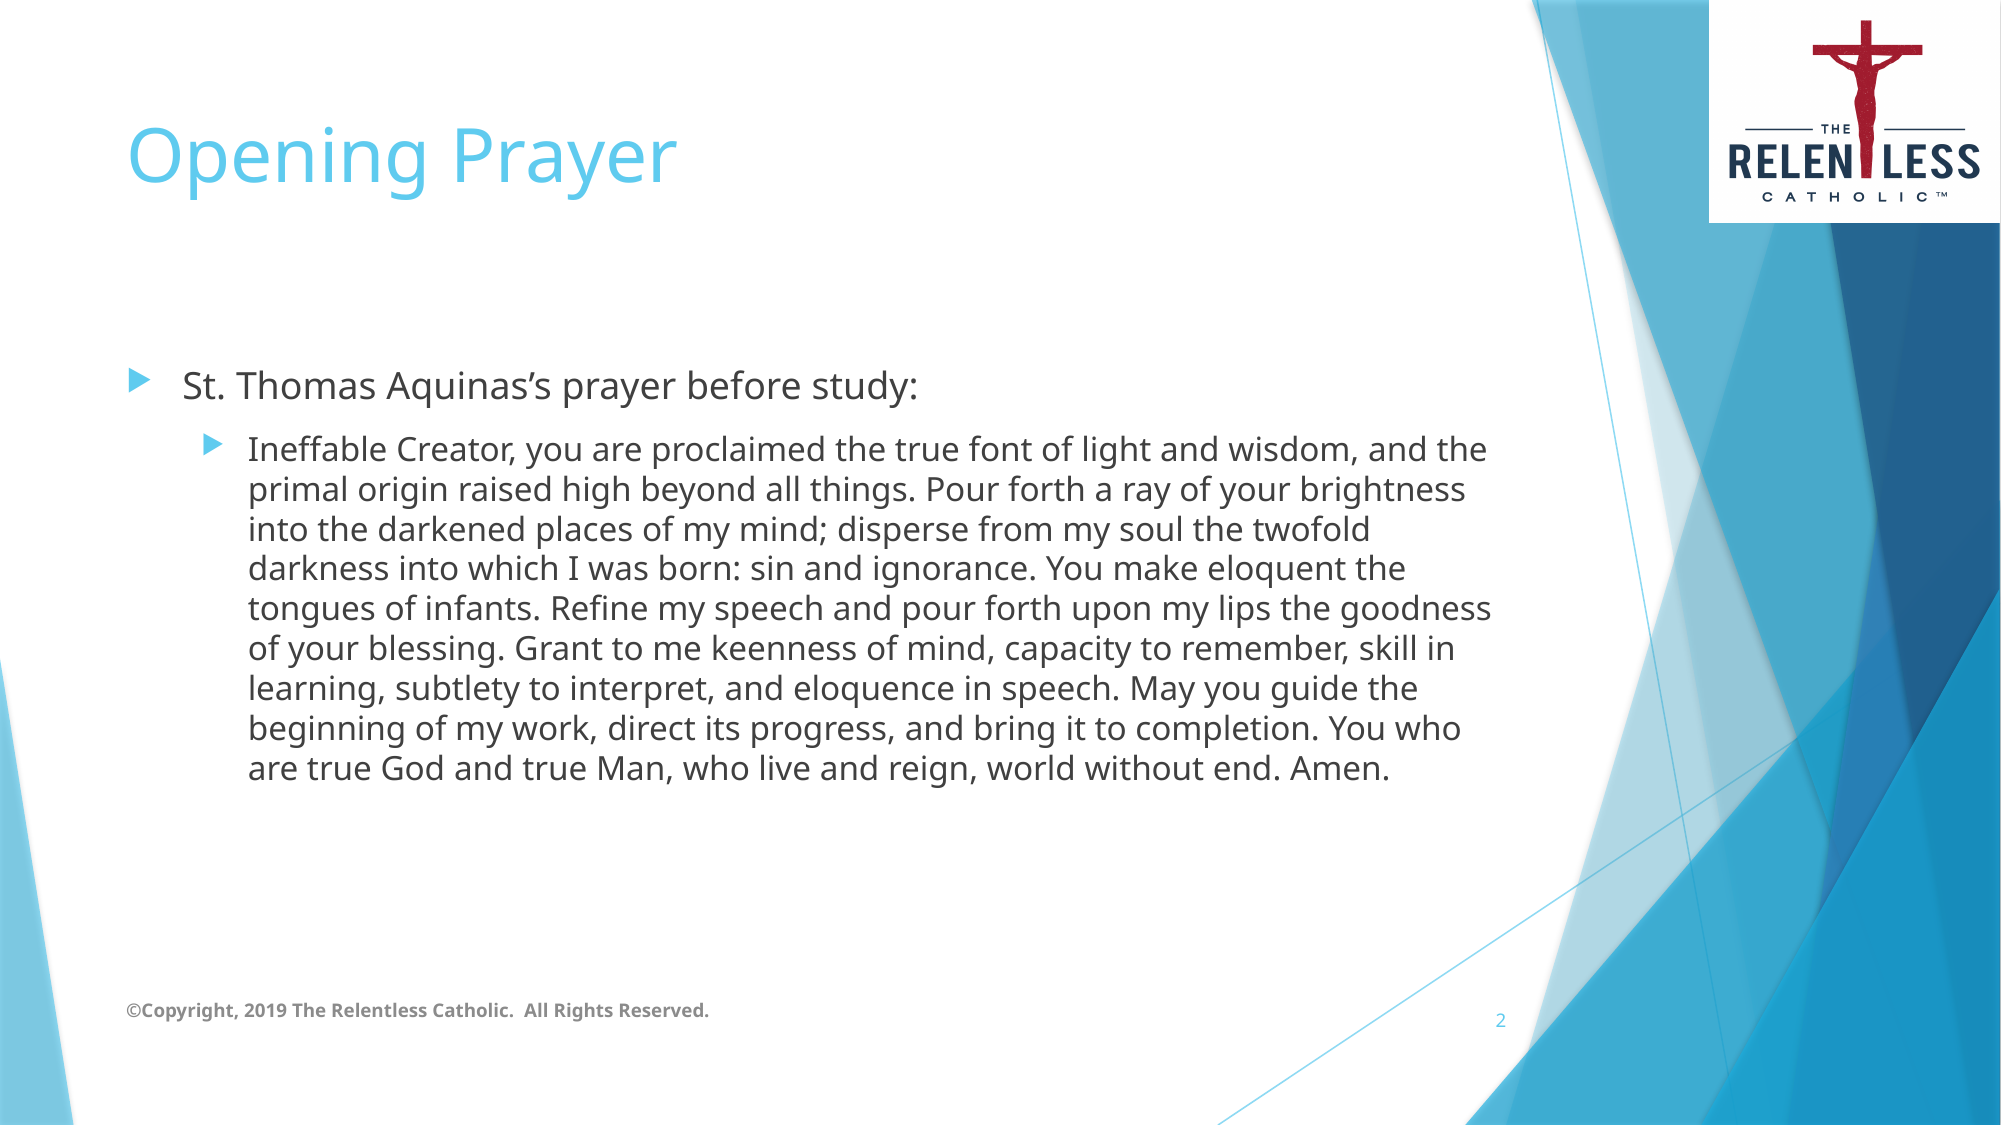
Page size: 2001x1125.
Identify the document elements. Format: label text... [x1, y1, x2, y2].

slide_number 2 [1409, 991, 1522, 1051]
title Opening Prayer [111, 99, 1522, 317]
list St. Thomas Aquinas’s prayer before study: Ineffable Creator, you are proclaimed the true font of light and wisdom, and the primal origin raised high beyond all things. Pour forth a ray of your brightness into the darkened places of my mind; disperse from my soul the twofold darkness into which I was born: sin and ignorance. You make eloquent the tongues of infants. Refine my speech and pour forth upon my lips the goodness of your blessing. Grant to me keenness of mind, capacity to remember, skill in learning, subtlety to interpret, and eloquence in speech. May you guide the beginning of my work, direct its progress, and bring it to completion. You who are true God and true Man, who live and reign, world without end. Amen. [111, 354, 1522, 992]
picture [1709, 0, 2000, 223]
footer ©Copyright, 2019 The Relentless Catholic. All Rights Reserved. [111, 991, 1145, 1051]
